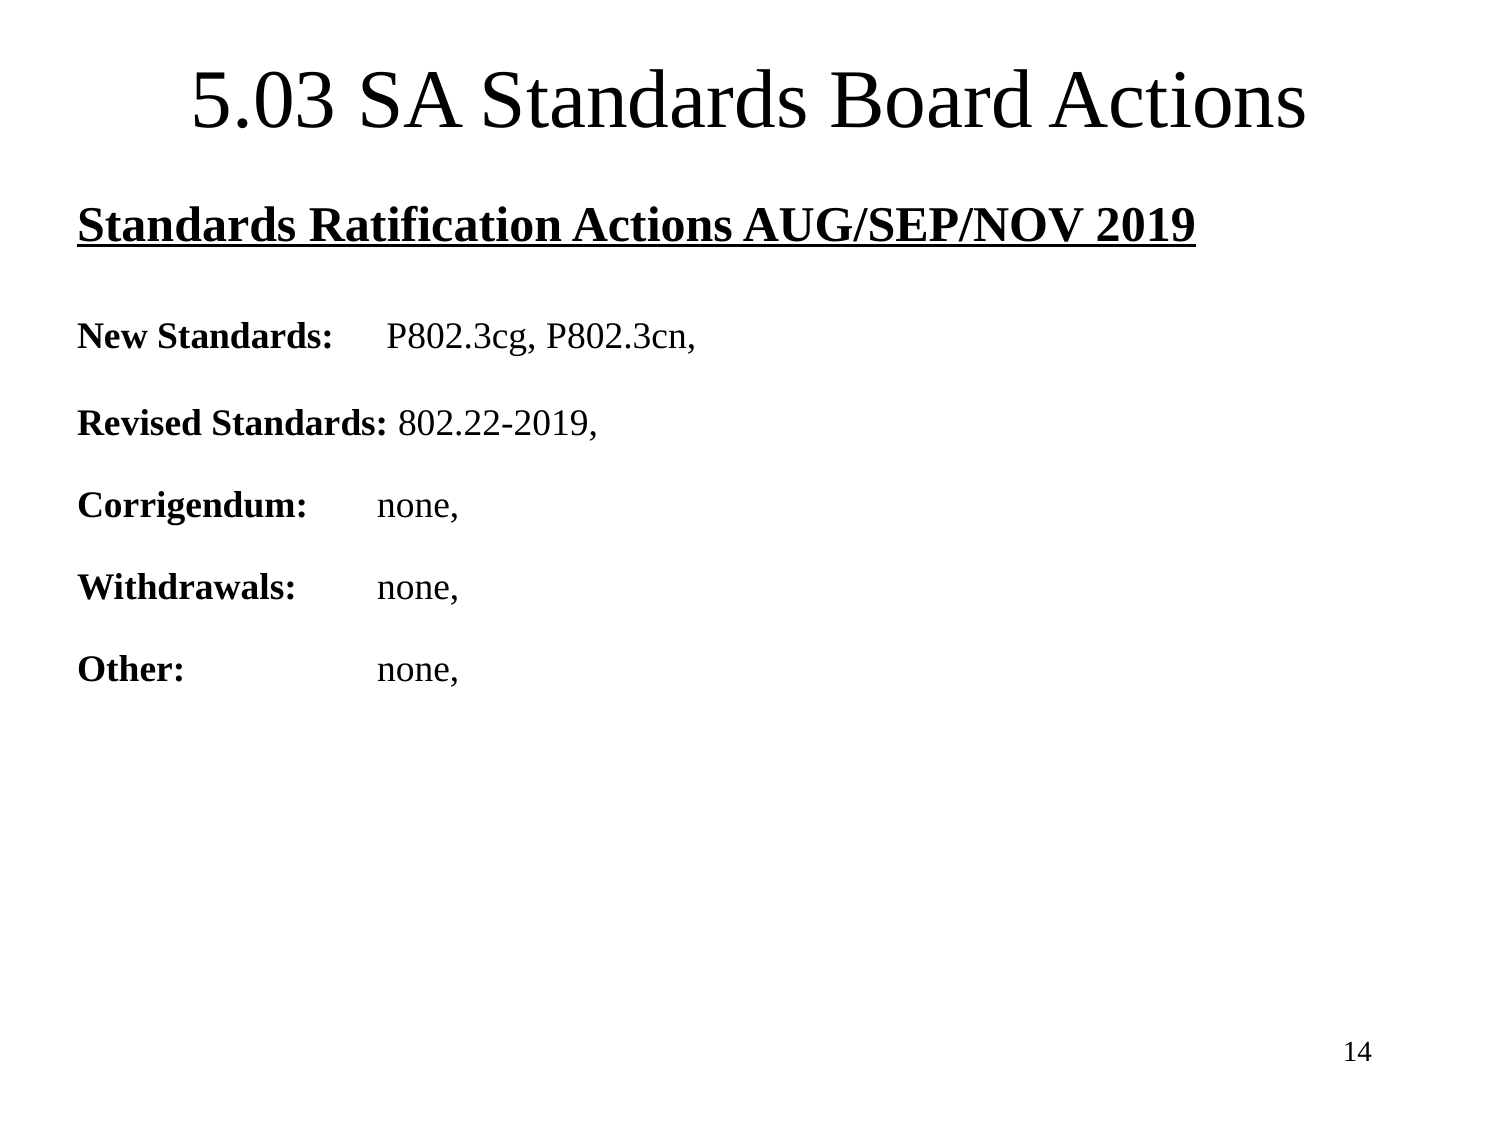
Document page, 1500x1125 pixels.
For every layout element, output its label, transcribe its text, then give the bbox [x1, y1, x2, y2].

title 5.03 SA Standards Board Actions [0, 0, 1500, 188]
text_box Standards Ratification Actions AUG/SEP/NOV 2019 New Standards: P802.3cg, P802.3cn, Revised Standards: 802.22-2019, Corrigendum: none, Withdrawals: none, Other: none, [62, 188, 1475, 737]
slide_number 14 [1074, 1024, 1388, 1101]
